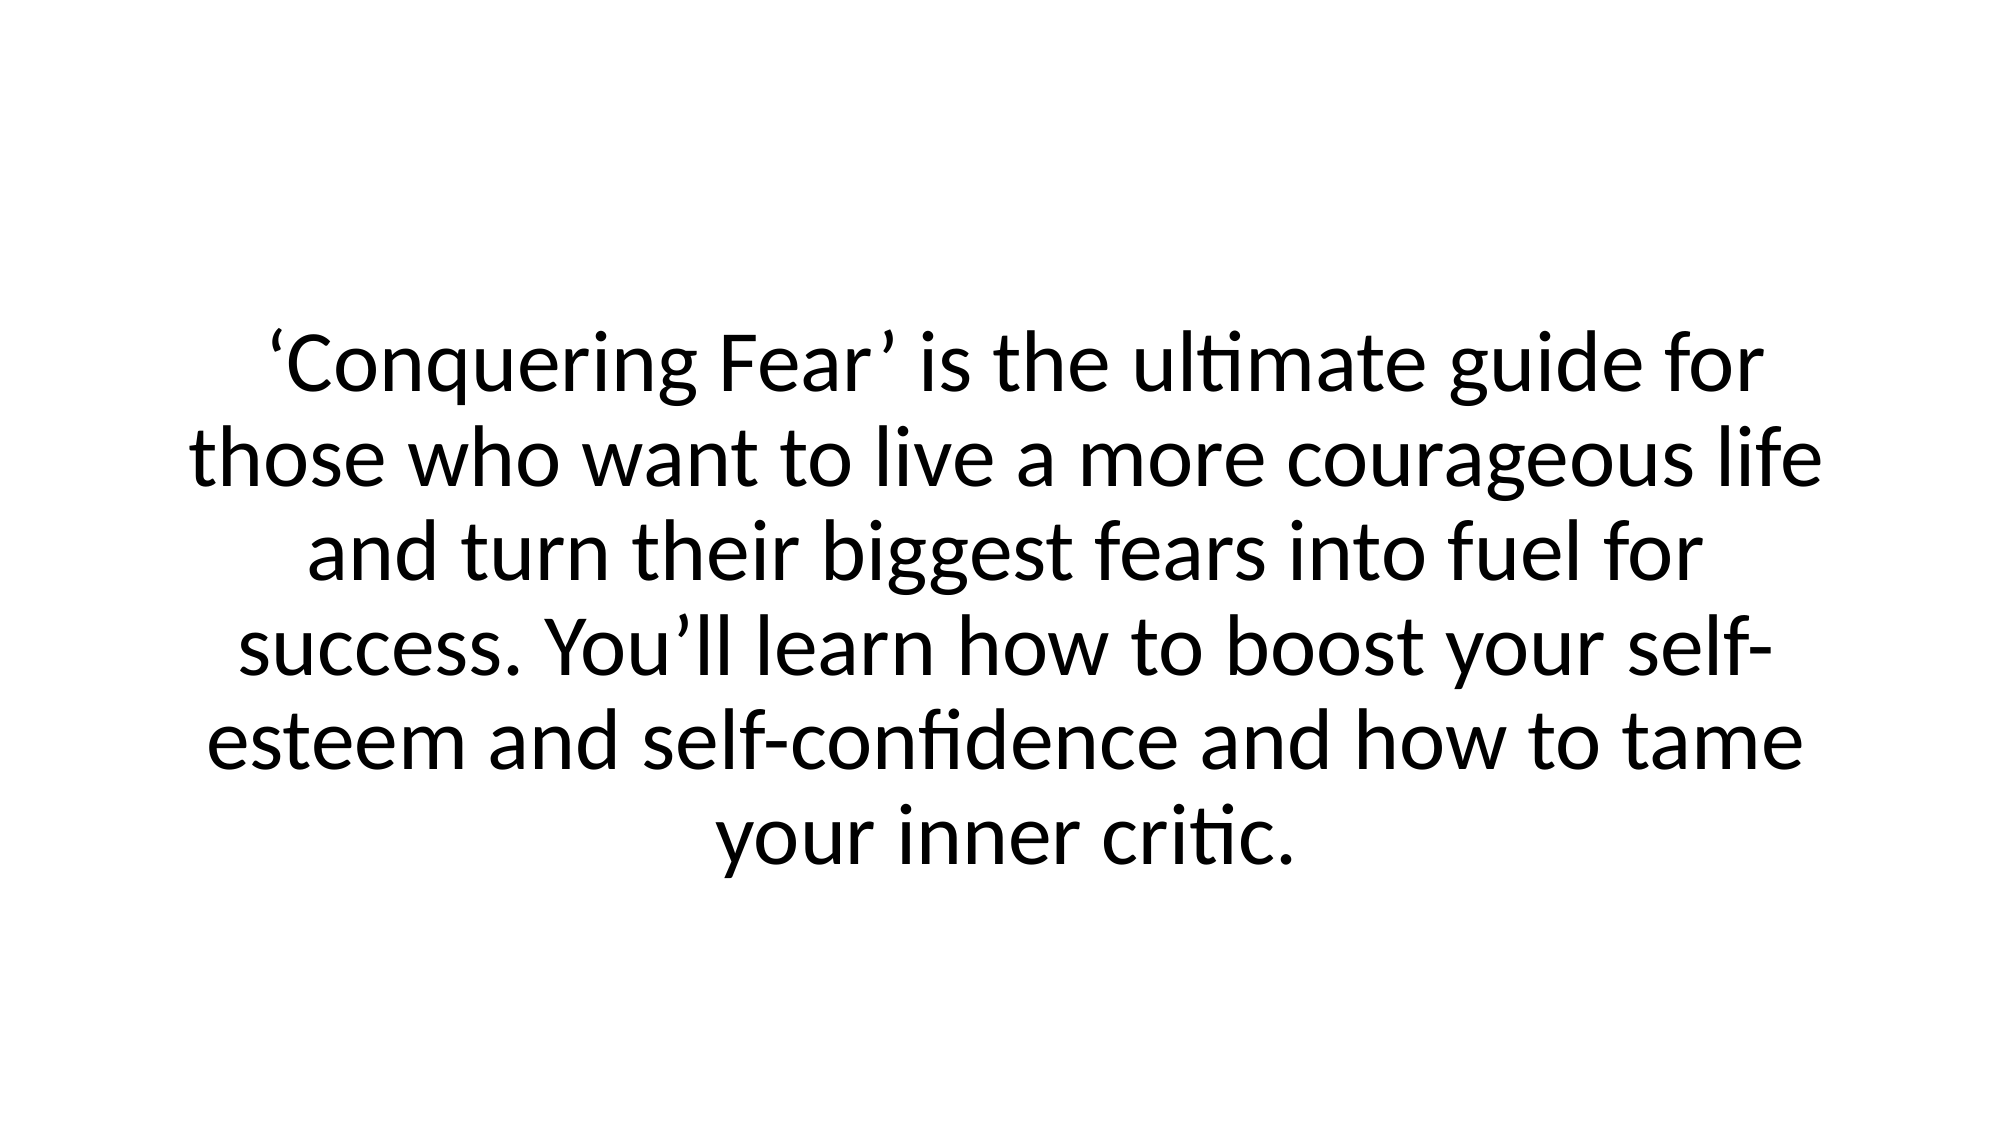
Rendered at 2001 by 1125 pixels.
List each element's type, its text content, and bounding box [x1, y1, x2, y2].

list ‘Conquering Fear’ is the ultimate guide for those who want to live a more courageous life and turn their biggest fears into fuel for success. You’ll learn how to boost your self-esteem and self-confidence and how to tame your inner critic. [143, 308, 1869, 892]
